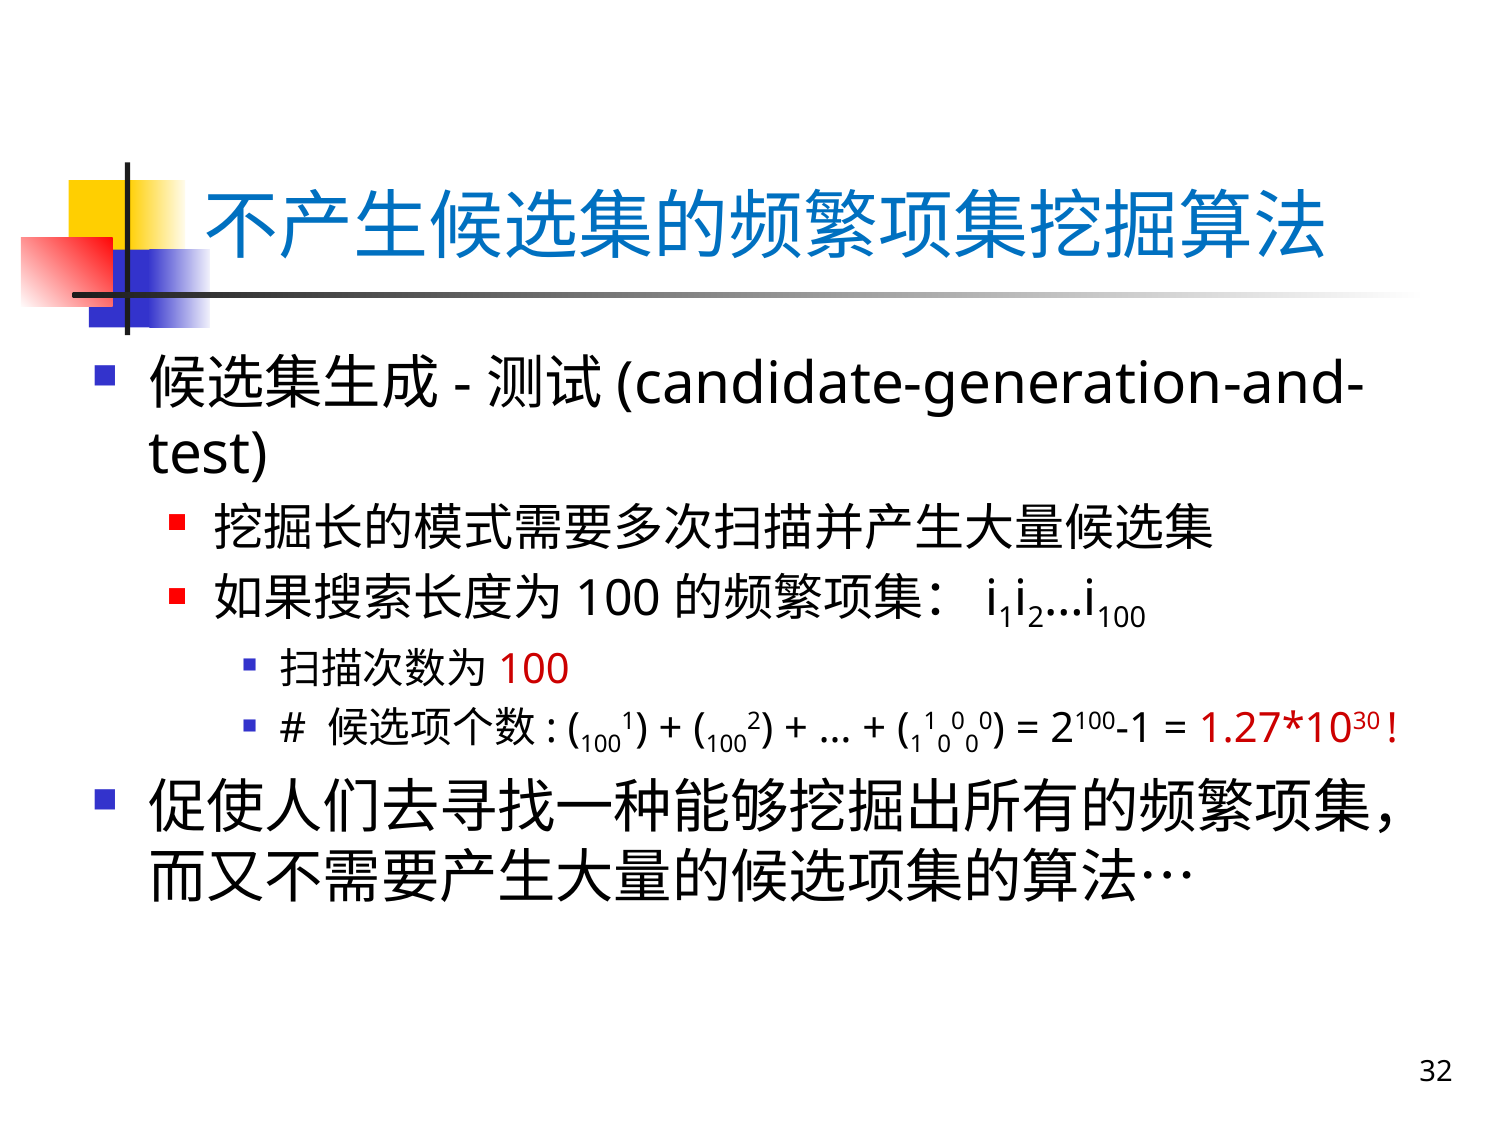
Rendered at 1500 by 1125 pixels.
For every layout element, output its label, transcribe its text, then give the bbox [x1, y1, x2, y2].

title 不产生候选集的频繁项集挖掘算法 [188, 35, 1468, 275]
slide_number 32 [1154, 1023, 1468, 1100]
list 候选集生成-测试(candidate-generation-and-test) 挖掘长的模式需要多次扫描并产生大量候选集 如果搜索长度为100的频繁项集：i1i2…i100 扫描次数为100 # 候选项个数: (1001) + (1002) + … + (110000) = 2100-1 = 1.27*1030 ! 促使人们去寻找一种能够挖掘出所有的频繁项集，而又不需要产生大量的候选项集的算法… [76, 338, 1427, 1029]
